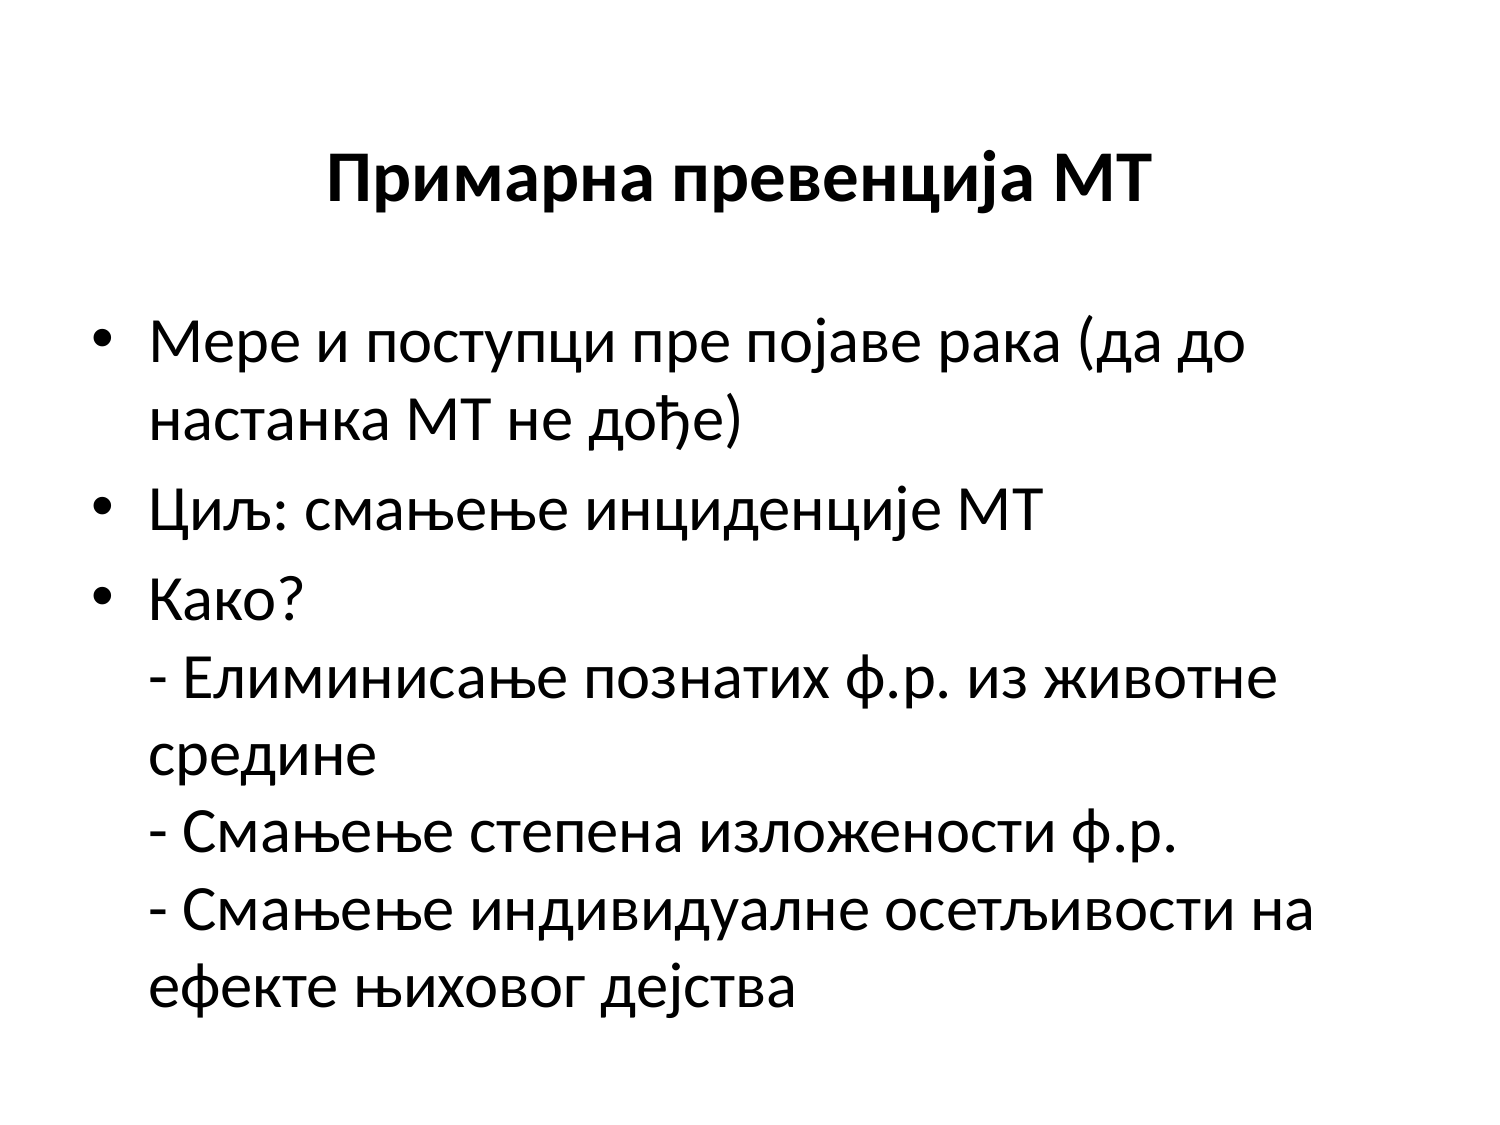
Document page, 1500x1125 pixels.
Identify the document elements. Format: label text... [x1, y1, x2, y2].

list Мере и поступци пре појаве рака (да до настанка МТ не дође) Циљ: смањење инциденције МТ Како? - Елиминисање познатих ф.р. из животне средине - Смањење степена изложености ф.р. - Смањење индивидуалне осетљивости на ефекте њиховог дејства [76, 290, 1427, 1034]
title Примарна превенција МТ [64, 78, 1415, 266]
